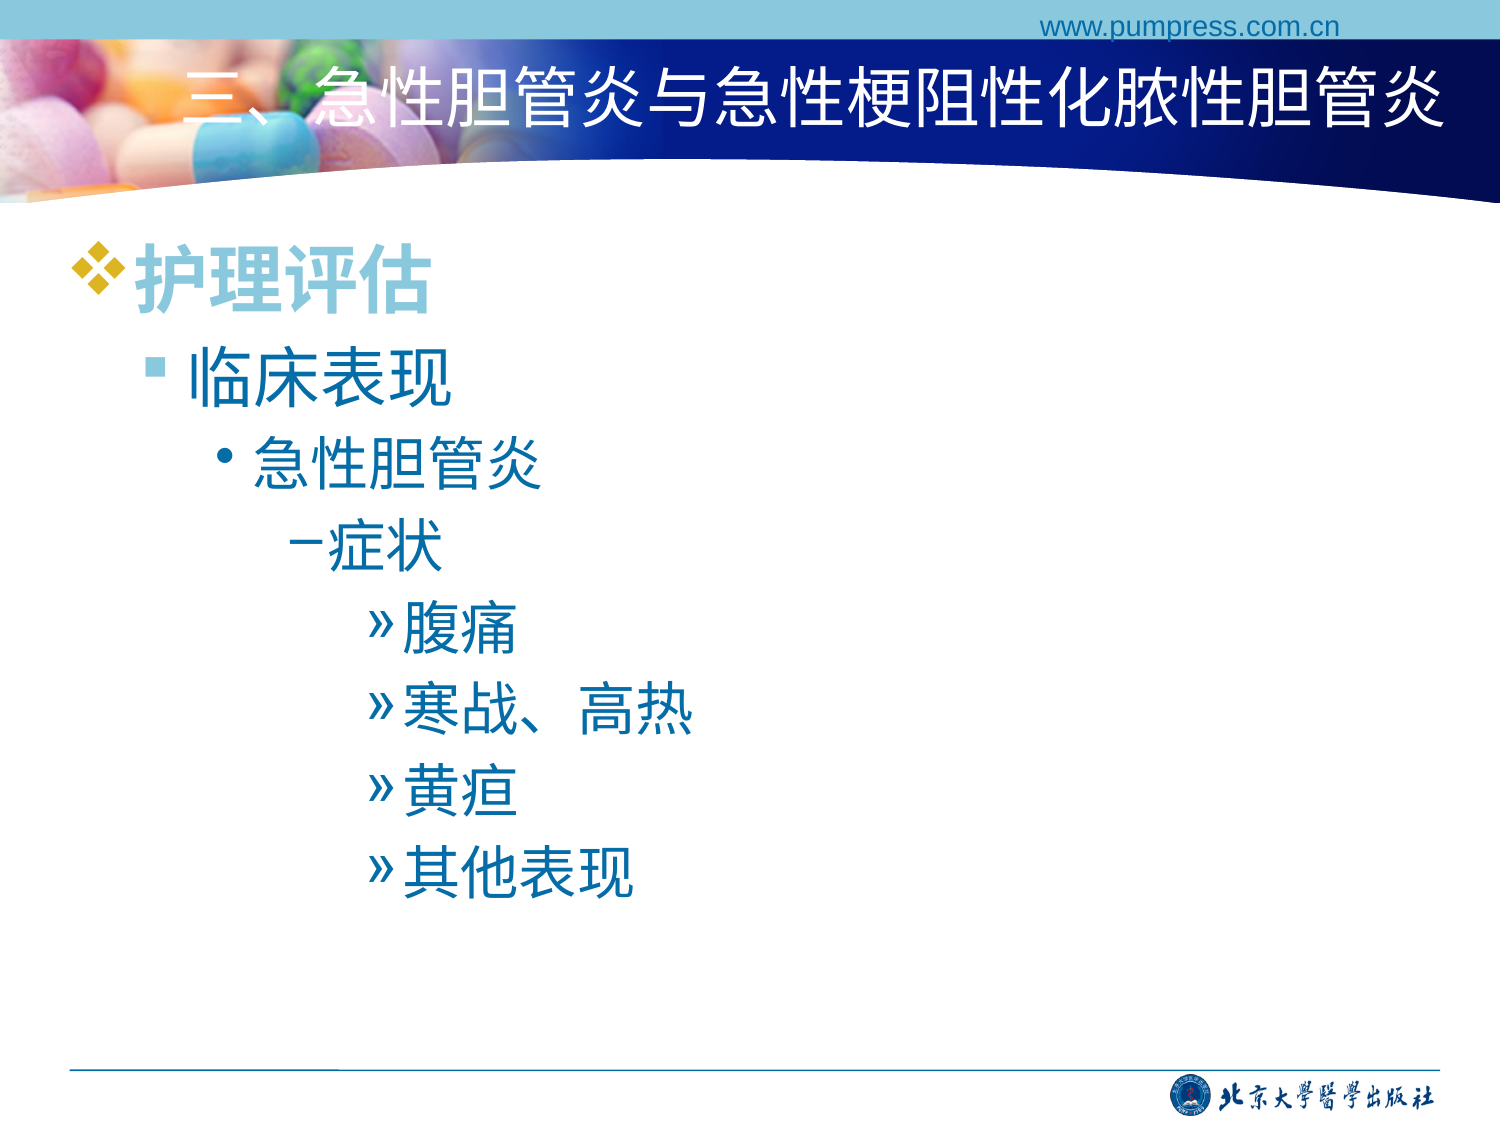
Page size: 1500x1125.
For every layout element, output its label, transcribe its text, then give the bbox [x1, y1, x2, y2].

picture [0, 40, 1500, 203]
list 护理评估 临床表现 急性胆管炎 症状 腹痛 寒战、高热 黄疸 其他表现 [49, 224, 1463, 1026]
picture [1170, 1074, 1436, 1118]
slide_number www.pumpress.com.cn [1025, 0, 1463, 38]
title 三、急性胆管炎与急性梗阻性化脓性胆管炎 [137, 49, 1463, 143]
